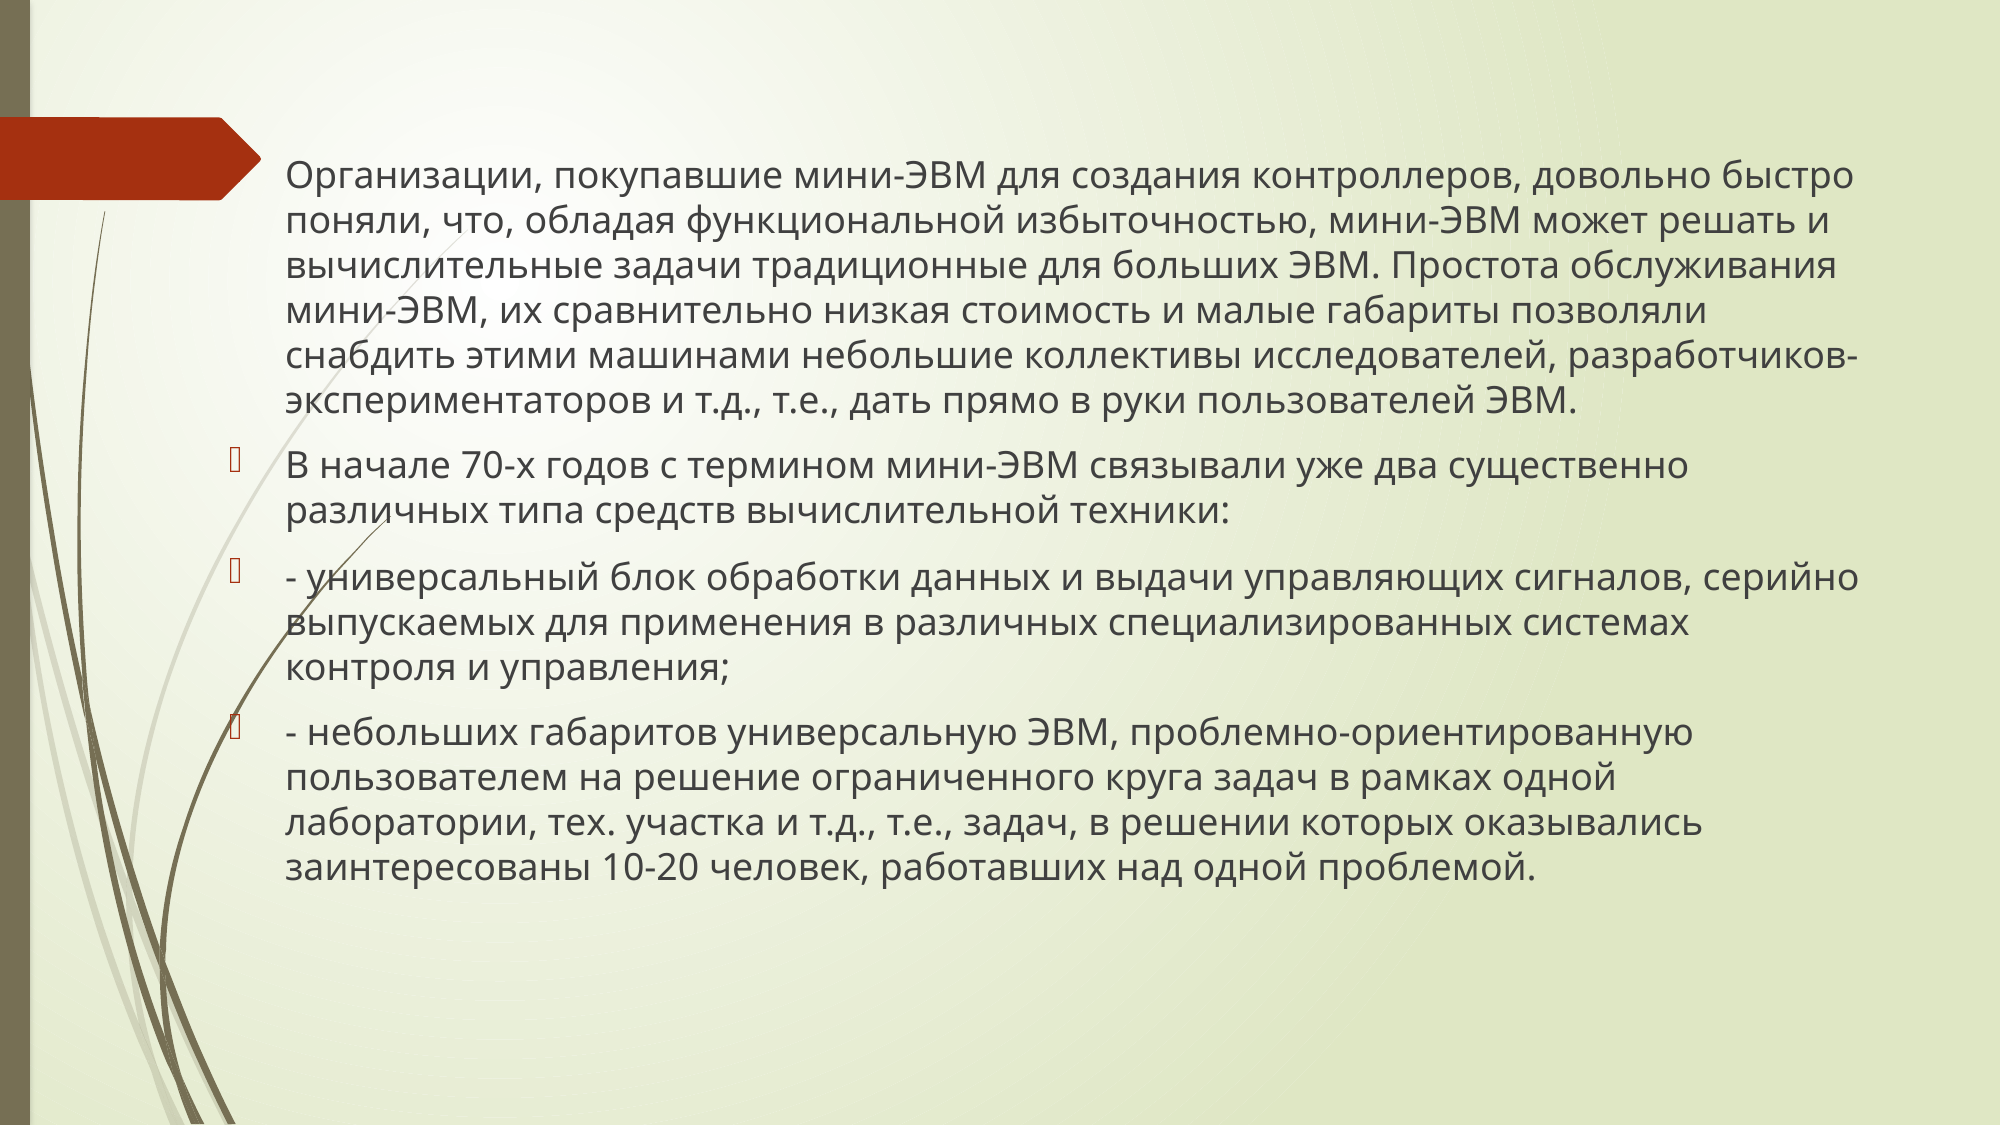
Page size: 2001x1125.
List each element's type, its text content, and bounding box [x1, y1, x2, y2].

list Организации, покупавшие мини-ЭВМ для создания контроллеров, довольно быстро поняли, что, обладая функциональной избыточностью, мини-ЭВМ может решать и вычислительные задачи традиционные для больших ЭВМ. Простота обслуживания мини-ЭВМ, их сравнительно низкая стоимость и малые габариты позволяли снабдить этими машинами небольшие коллективы исследователей, разработчиков- экспериментаторов и т.д., т.е., дать прямо в руки пользователей ЭВМ. В начале 70-х годов с термином мини-ЭВМ связывали уже два существенно различных типа средств вычислительной техники: - универсальный блок обработки данных и выдачи управляющих сигналов, серийно выпускаемых для применения в различных специализированных системах контроля и управления; - небольших габаритов универсальную ЭВМ, проблемно-ориентированную пользователем на решение ограниченного круга задач в рамках одной лаборатории, тех. участка и т.д., т.е., задач, в решении которых оказывались заинтересованы 10-20 человек, работавших над одной проблемой. [213, 143, 1888, 970]
